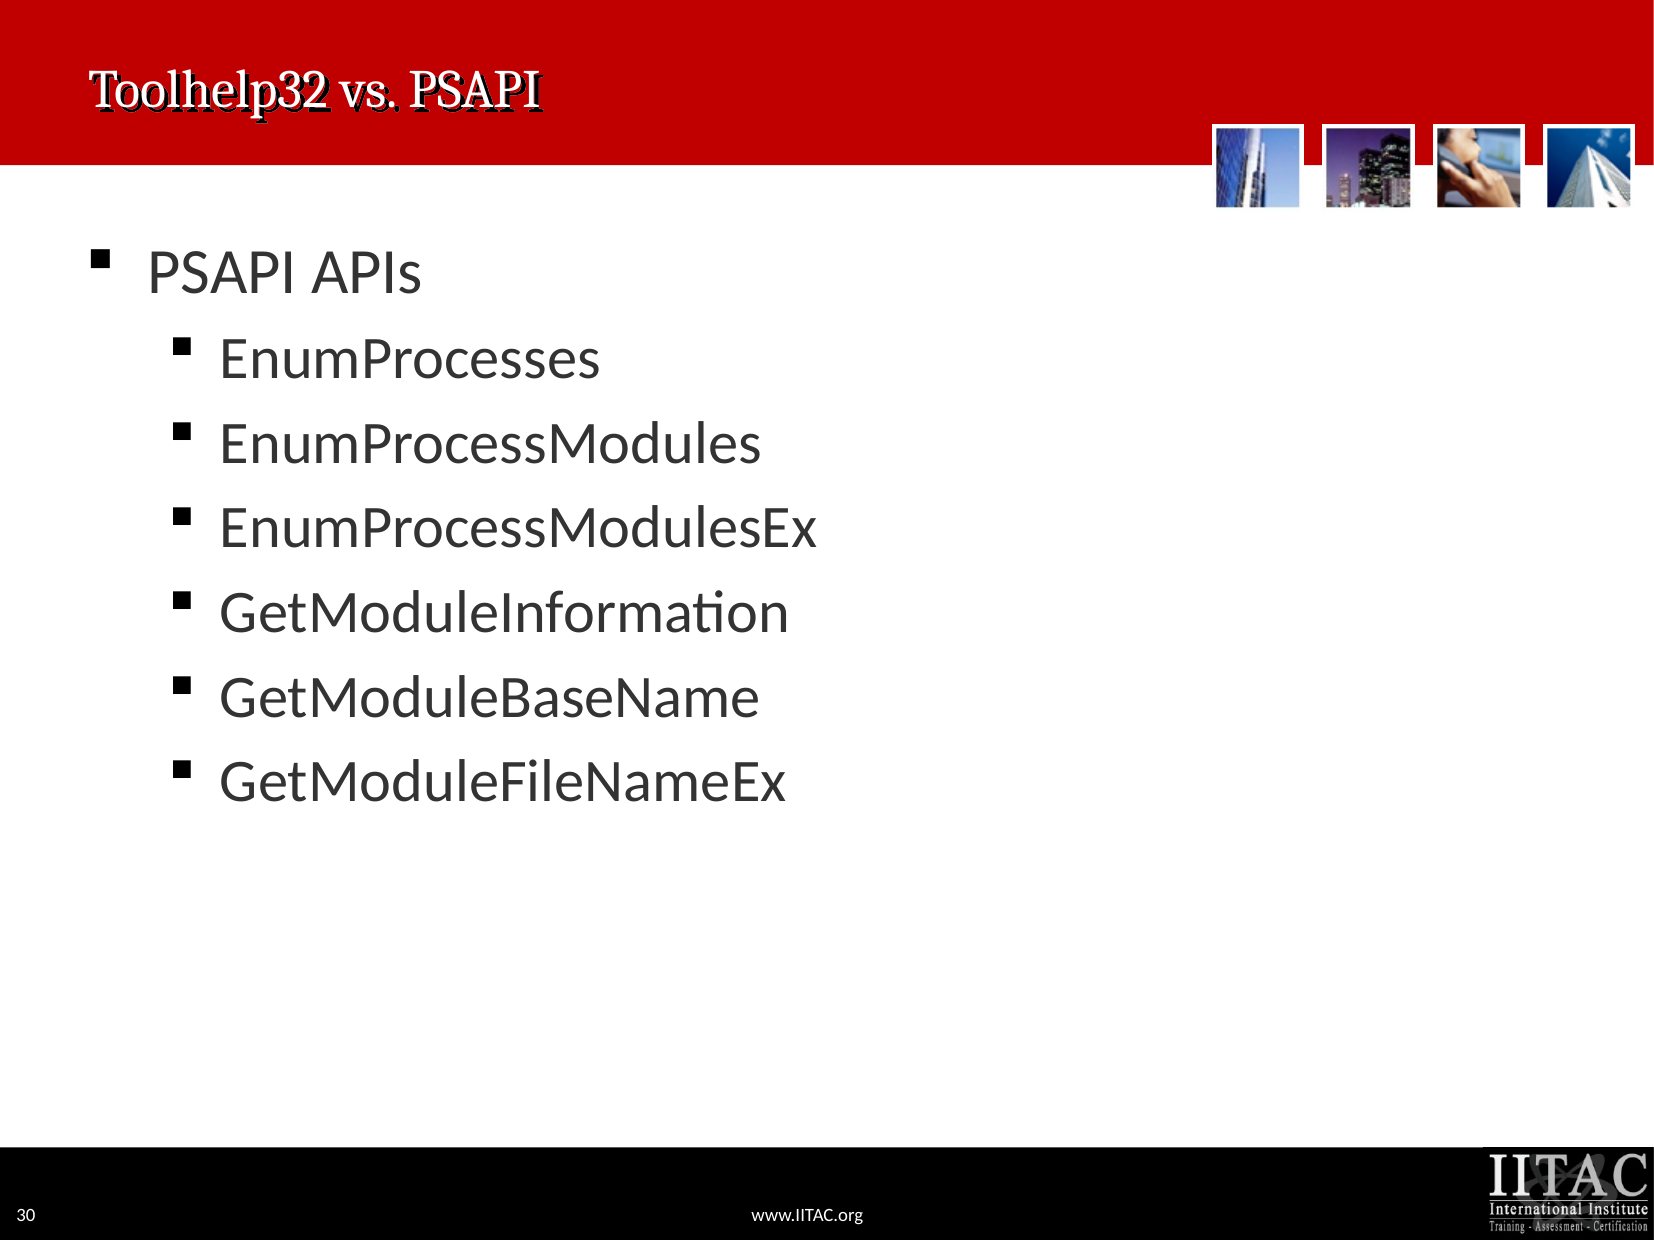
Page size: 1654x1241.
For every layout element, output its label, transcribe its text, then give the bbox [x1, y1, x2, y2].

footer www.IITAC.org [152, 1194, 1466, 1239]
picture [1483, 1147, 1654, 1240]
picture [1543, 124, 1635, 212]
picture [1212, 135, 1304, 212]
picture [1322, 135, 1415, 212]
picture [1433, 135, 1525, 212]
title Toolhelp32 vs. PSAPI [71, 41, 1596, 130]
list PSAPI APIs EnumProcesses EnumProcessModules EnumProcessModulesEx GetModuleInformation GetModuleBaseName GetModuleFileNameEx [68, 220, 1592, 1144]
slide_number 30 [0, 1194, 152, 1241]
